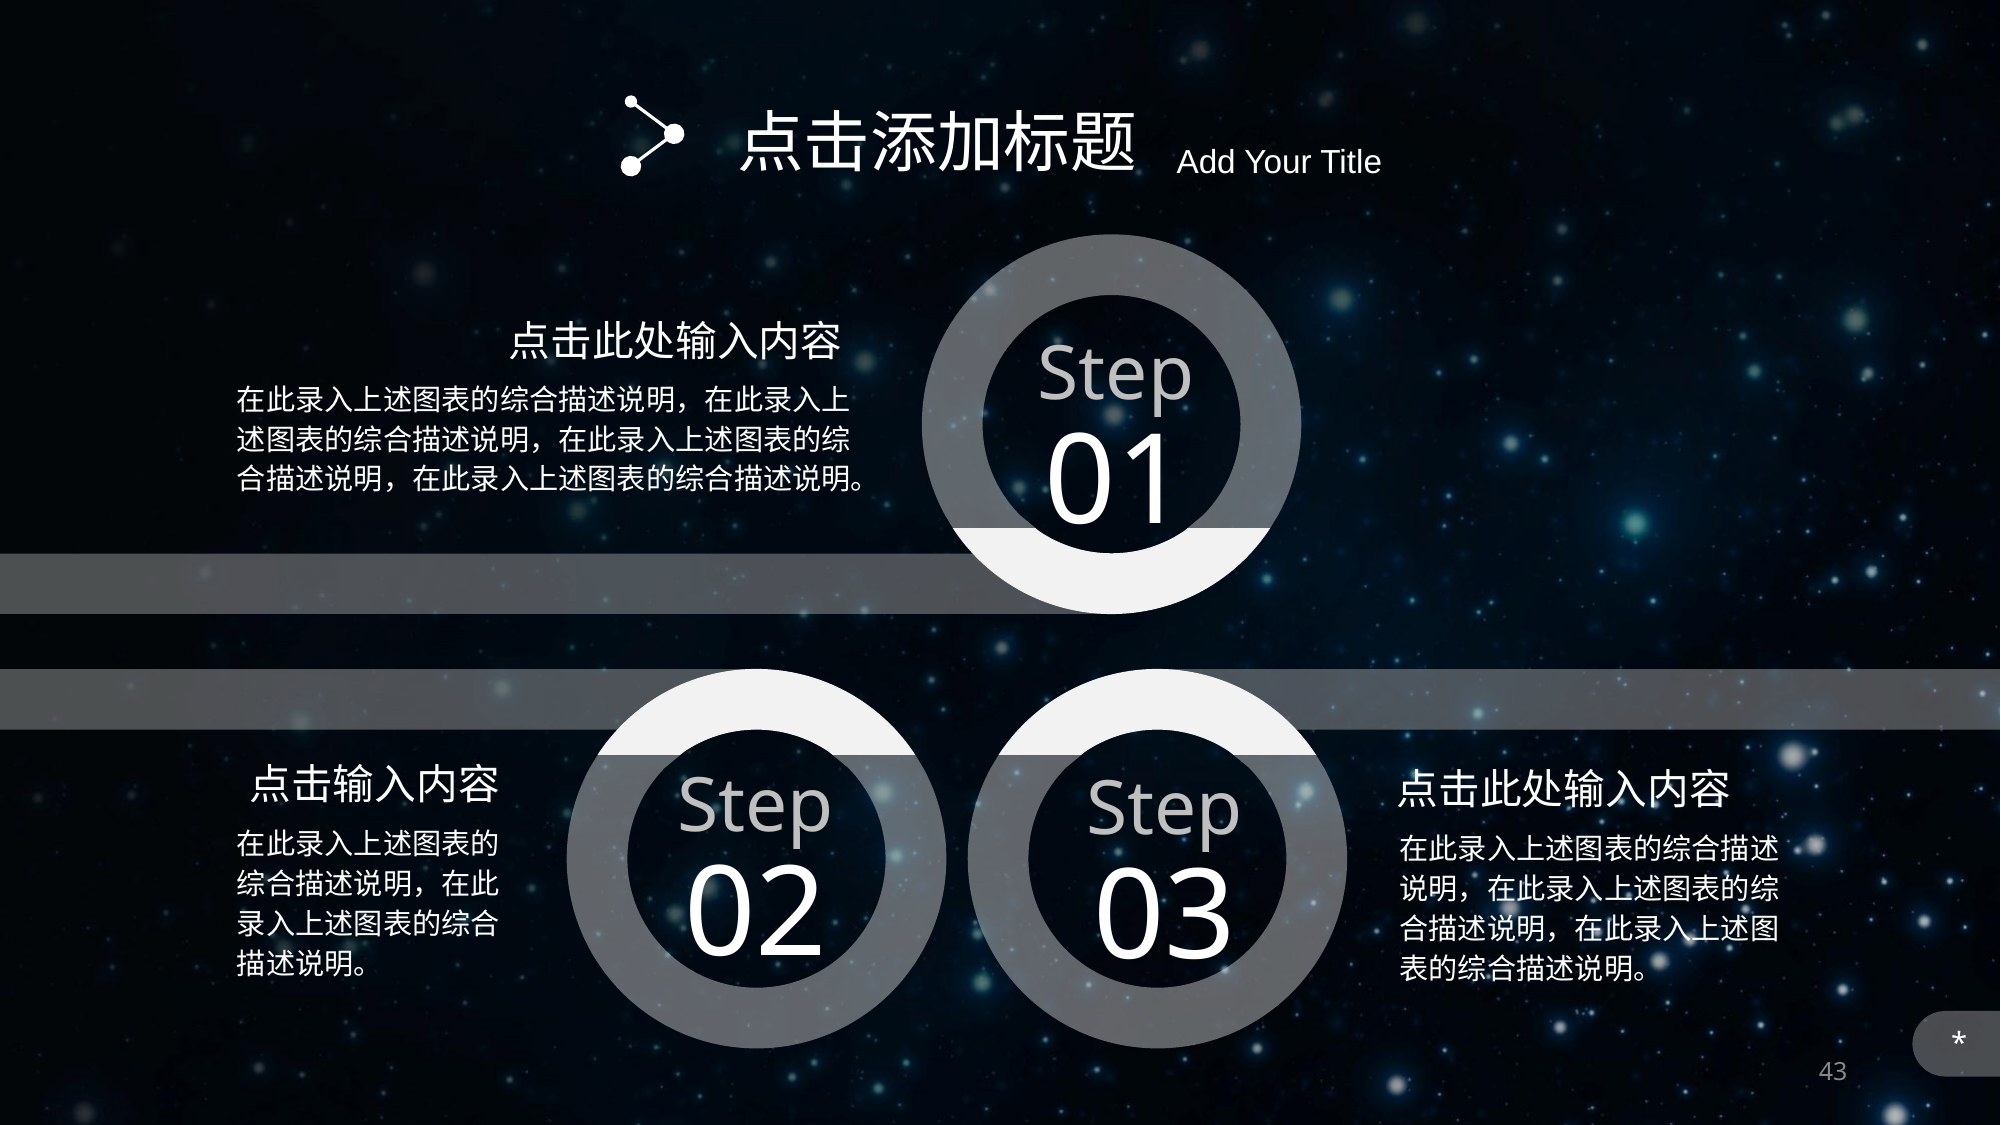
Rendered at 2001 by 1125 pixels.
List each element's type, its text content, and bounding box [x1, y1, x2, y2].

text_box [921, 234, 1302, 615]
text_box * [1925, 1018, 2000, 1065]
text_box 在此录入上述图表的综合描述说明，在此录入上述图表的综合描述说明，在此录入上述图表的综合描述说明。 [1384, 818, 1809, 993]
text_box 点击此处输入内容 [1351, 754, 1776, 820]
text_box [1912, 1010, 2000, 1077]
picture [0, 0, 2000, 1125]
text_box 在此录入上述图表的综合描述说明，在此录入上述图表的综合描述说明，在此录入上述图表的综合描述说明，在此录入上述图表的综合描述说明。 [221, 368, 873, 504]
text_box Add Your Title [1161, 132, 1541, 188]
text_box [967, 669, 1348, 1049]
text_box [1348, 669, 2000, 730]
text_box 点击此处输入内容 [432, 307, 858, 368]
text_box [630, 101, 675, 167]
slide_number 43 [1412, 1042, 1863, 1103]
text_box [566, 669, 947, 1049]
text_box 点击添加标题 [722, 92, 1153, 188]
text_box [0, 553, 921, 614]
text_box 在此录入上述图表的综合描述说明，在此录入上述图表的综合描述说明。 [221, 813, 527, 988]
text_box 点击输入内容 [162, 750, 566, 815]
text_box [0, 669, 566, 730]
